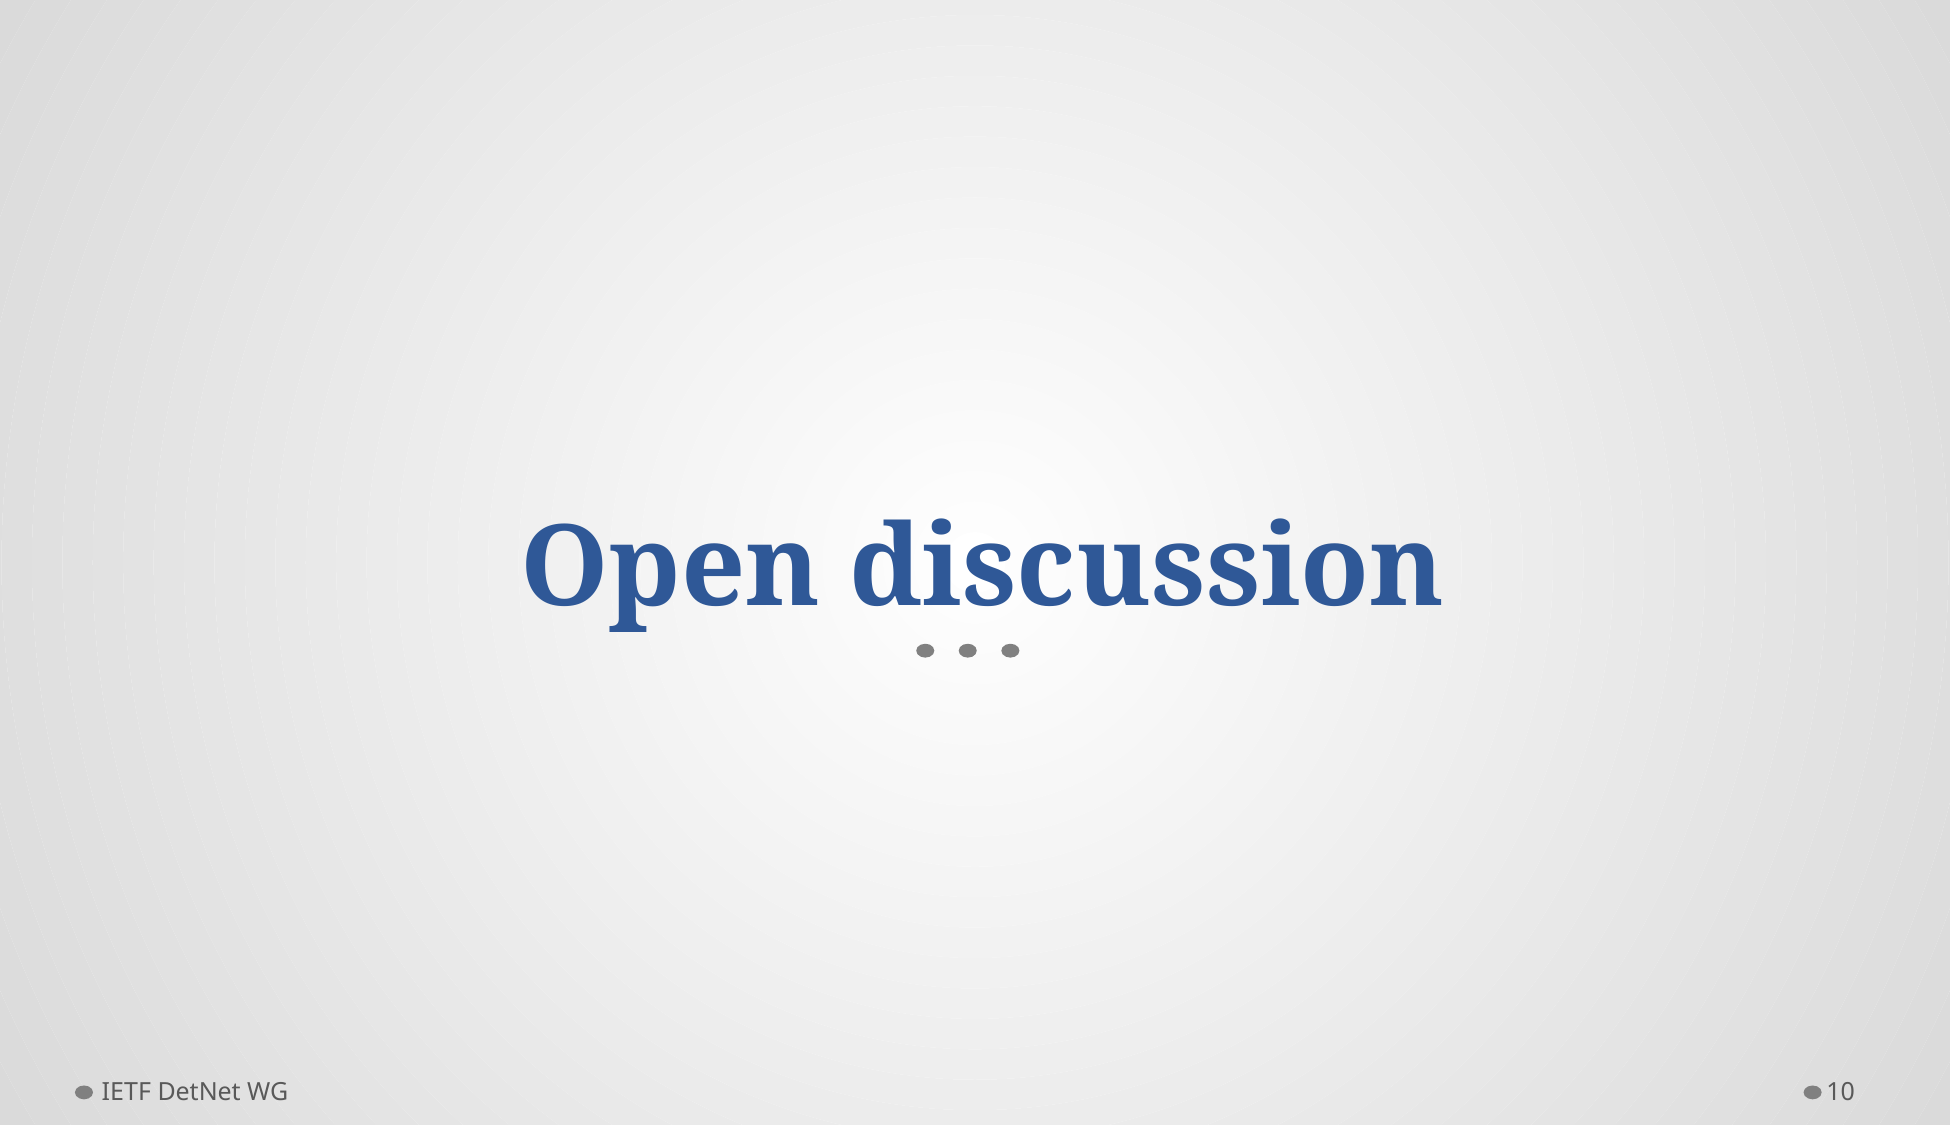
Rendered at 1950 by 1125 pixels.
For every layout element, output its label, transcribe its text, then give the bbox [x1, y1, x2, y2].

title Open discussion [154, 224, 1812, 636]
footer IETF DetNet WG [94, 1062, 702, 1123]
slide_number 10 [1821, 1062, 1942, 1123]
